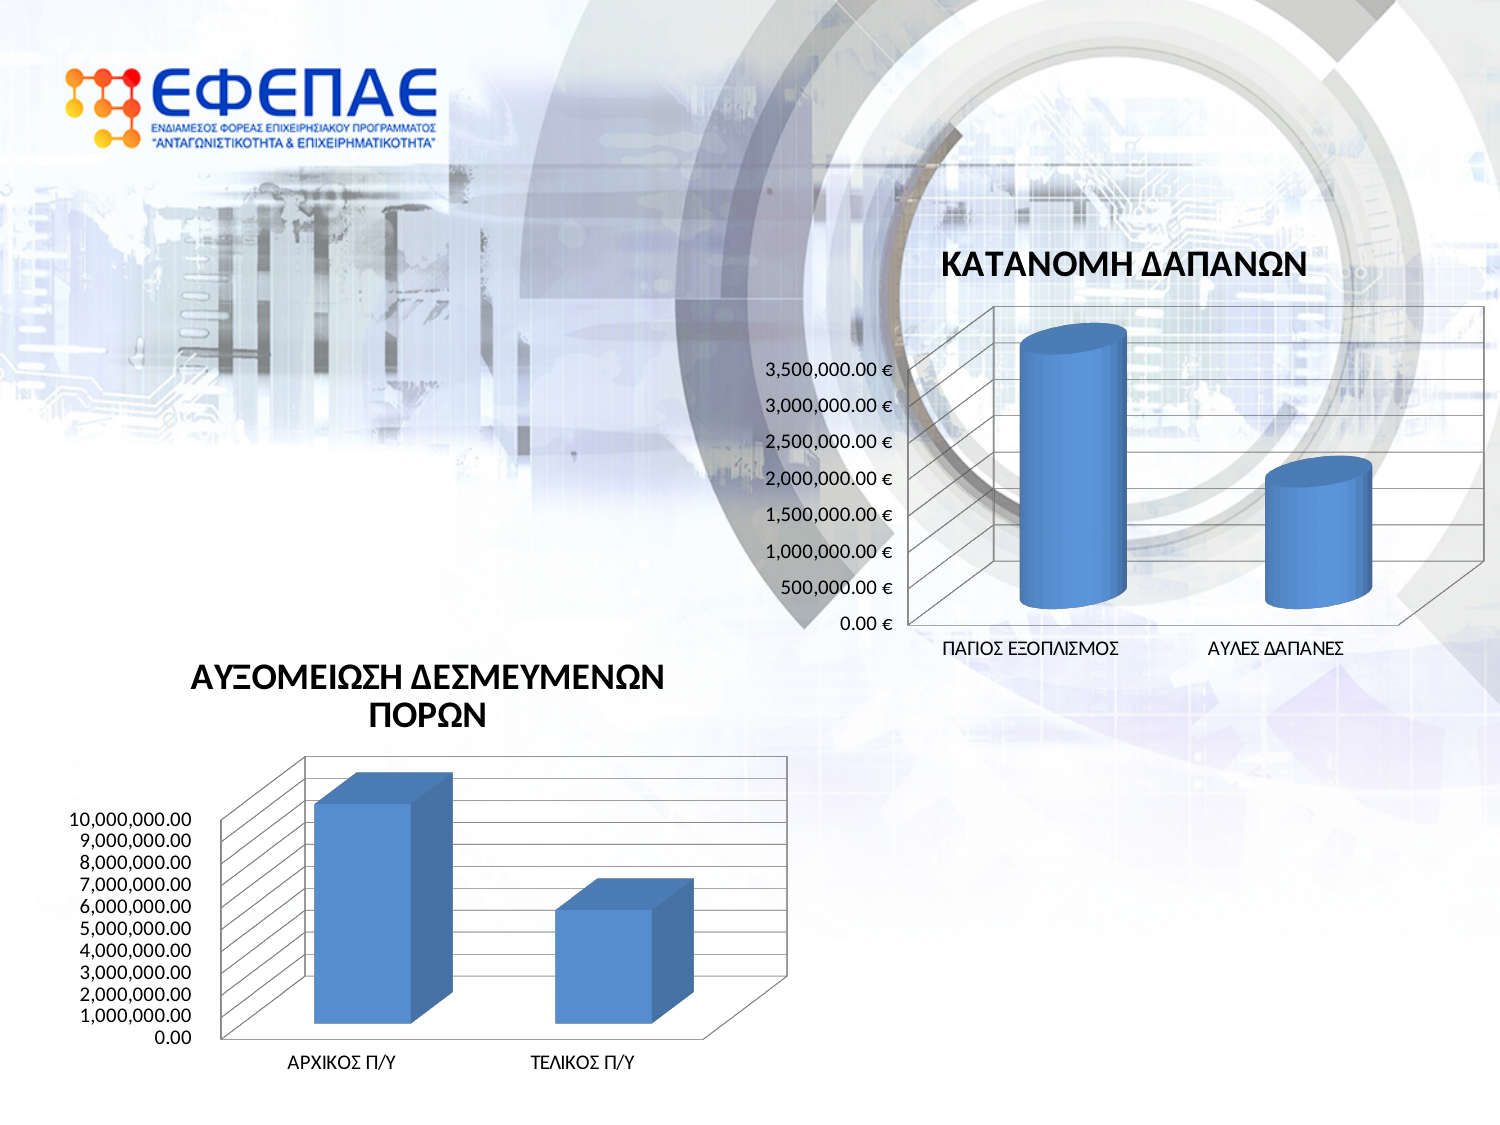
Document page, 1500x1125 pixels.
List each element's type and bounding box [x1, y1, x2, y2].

picture [0, 0, 1500, 1125]
chart [52, 219, 1500, 1084]
